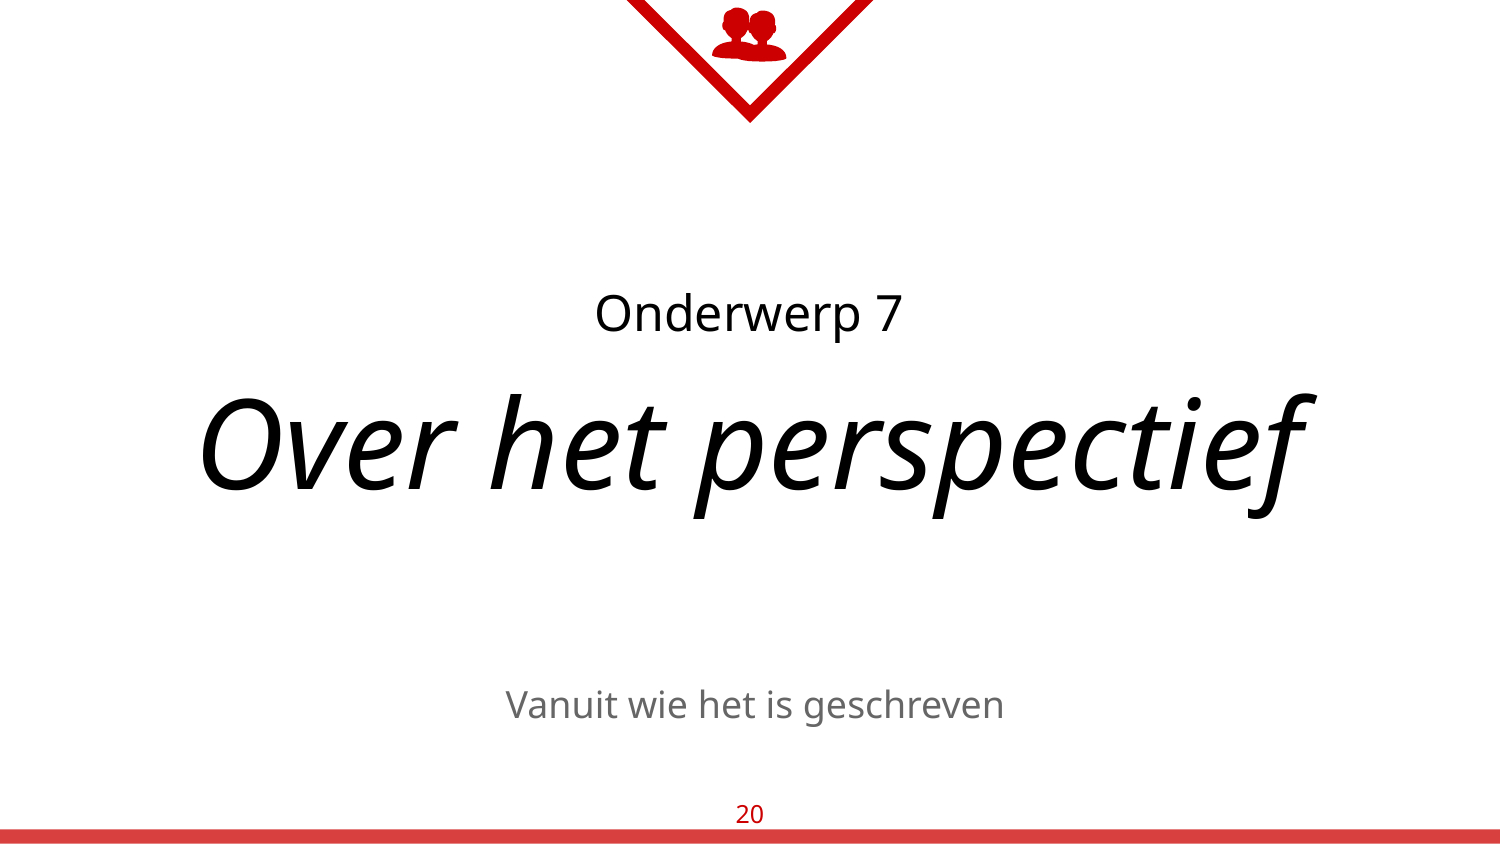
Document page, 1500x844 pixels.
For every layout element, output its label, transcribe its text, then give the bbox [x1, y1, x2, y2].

slide_number 20 [0, 783, 1500, 827]
subtitle Vanuit wie het is geschreven [405, 659, 1094, 789]
title Over het perspectief [111, 349, 1387, 540]
text_box [0, 827, 1500, 844]
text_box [711, 7, 787, 62]
text_box Onderwerp 7 [310, 273, 1188, 349]
